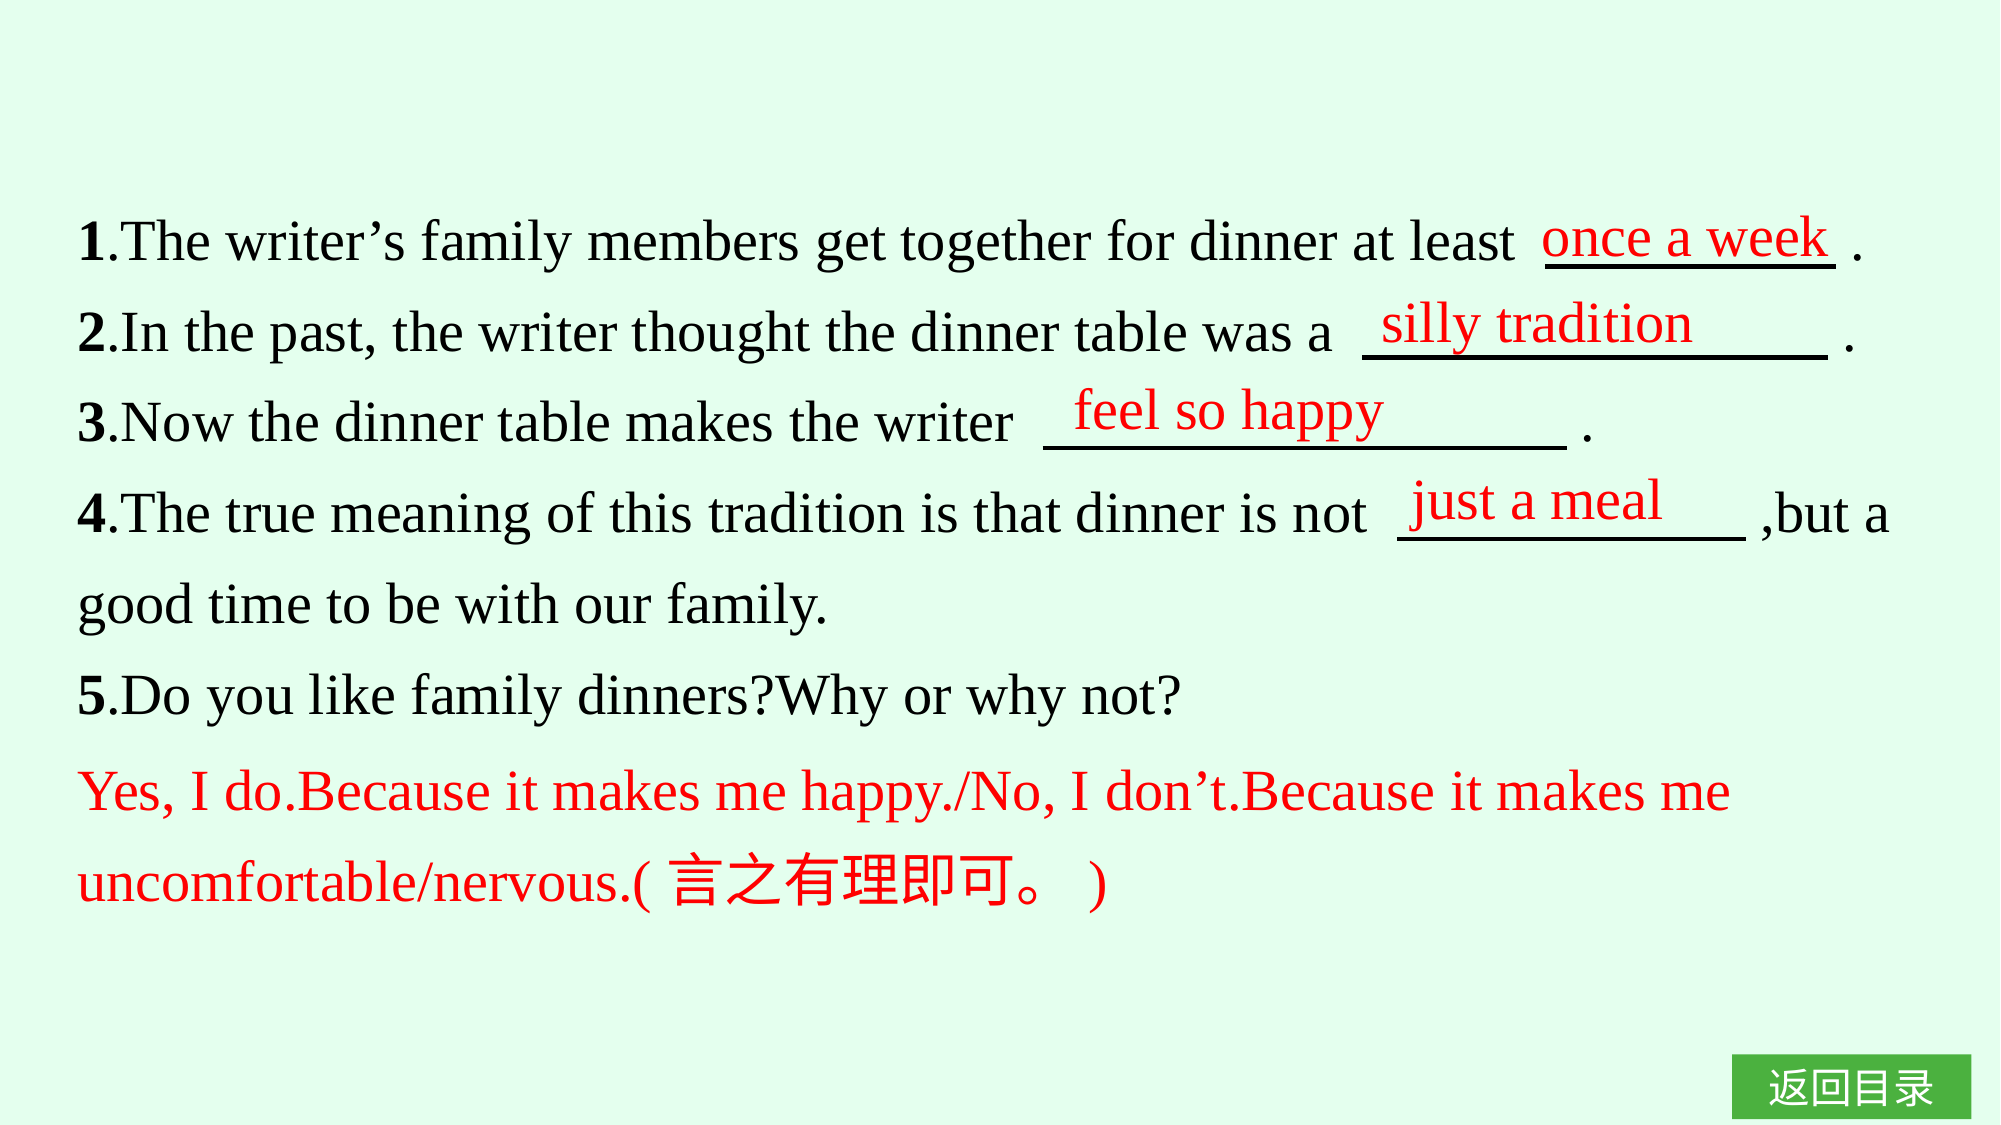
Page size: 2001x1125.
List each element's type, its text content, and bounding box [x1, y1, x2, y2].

text_box feel so happy [1058, 349, 1400, 449]
text_box silly tradition [1366, 262, 1710, 361]
text_box once a week [1527, 176, 1845, 276]
text_box 1.The writer’s family members get together for dinner at least . 2.In the past, the writer thought the dinner table was a . 3.Now the dinner table makes the writer . 4.The true meaning of this tradition is that dinner is not ,but a good time to be with our family. 5.Do you like family dinners?Why or why not? [62, 173, 1938, 723]
text_box just a meal [1396, 440, 1679, 539]
text_box Yes, I do.Because it makes me happy./No, I don’t.Because it makes me uncomfortable/nervous.(言之有理即可。) [62, 723, 1938, 921]
